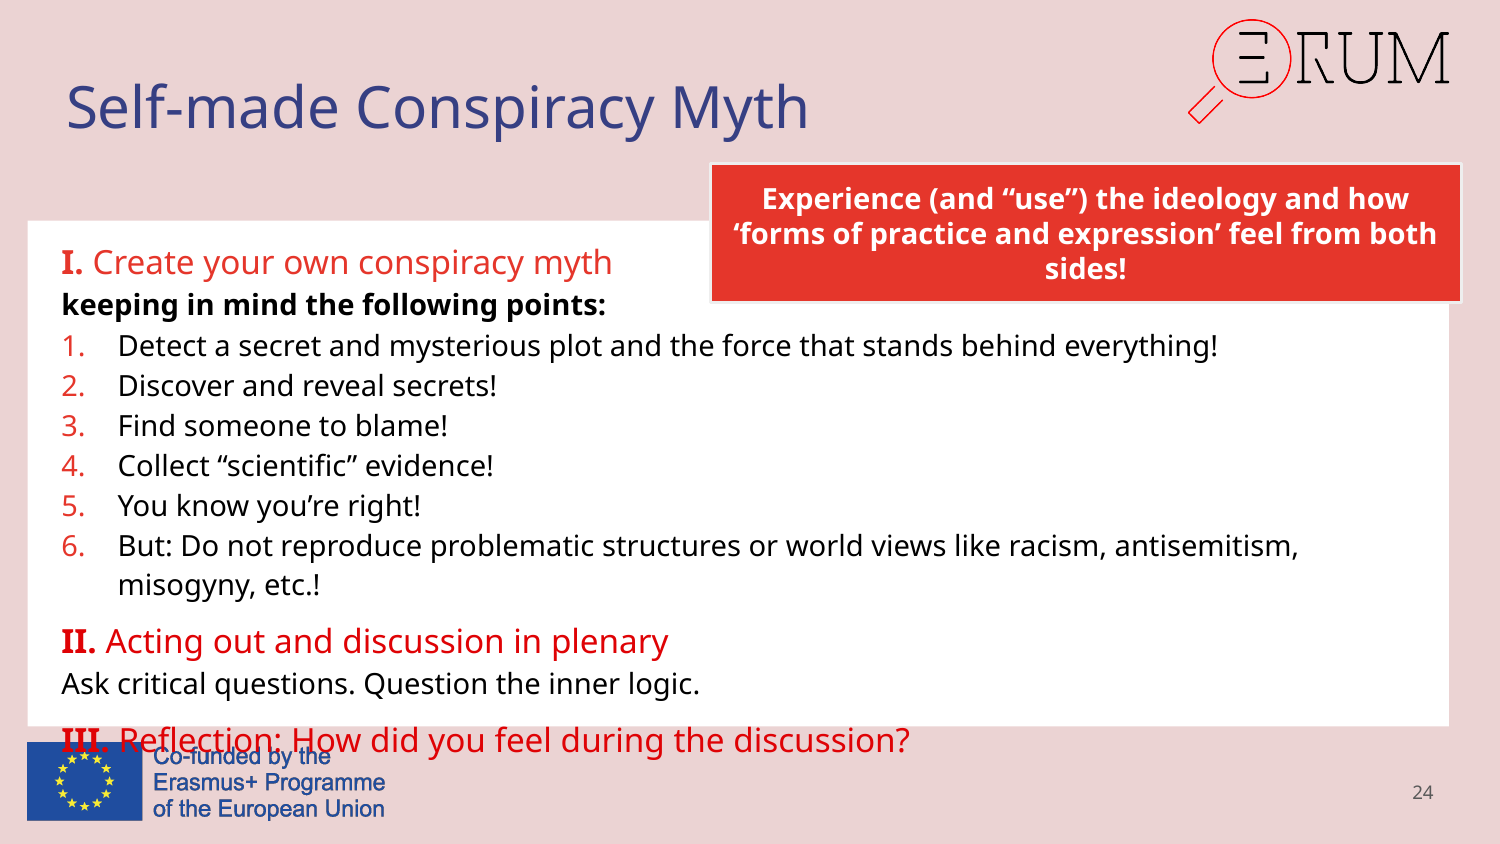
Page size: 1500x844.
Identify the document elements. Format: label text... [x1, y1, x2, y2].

picture [1136, 0, 1500, 137]
title Self-made Conspiracy Myth [51, 55, 1168, 150]
slide_number 24 [1358, 761, 1449, 826]
list I. Create your own conspiracy myth keeping in mind the following points: Detect a secret and mysterious plot and the force that stands behind everything! Discover and reveal secrets! Find someone to blame! Collect “scientific” evidence! You know you’re right! But: Do not reproduce problematic structures or world views like racism, antisemitism, misogyny, etc.! II. Acting out and discussion in plenary Ask critical questions. Question the inner logic. III. Reflection: How did you feel during the discussion? [27, 220, 1449, 727]
picture [27, 742, 385, 821]
text_box Experience (and “use”) the ideology and how ‘forms of practice and expression’ feel from both sides! [710, 163, 1462, 303]
